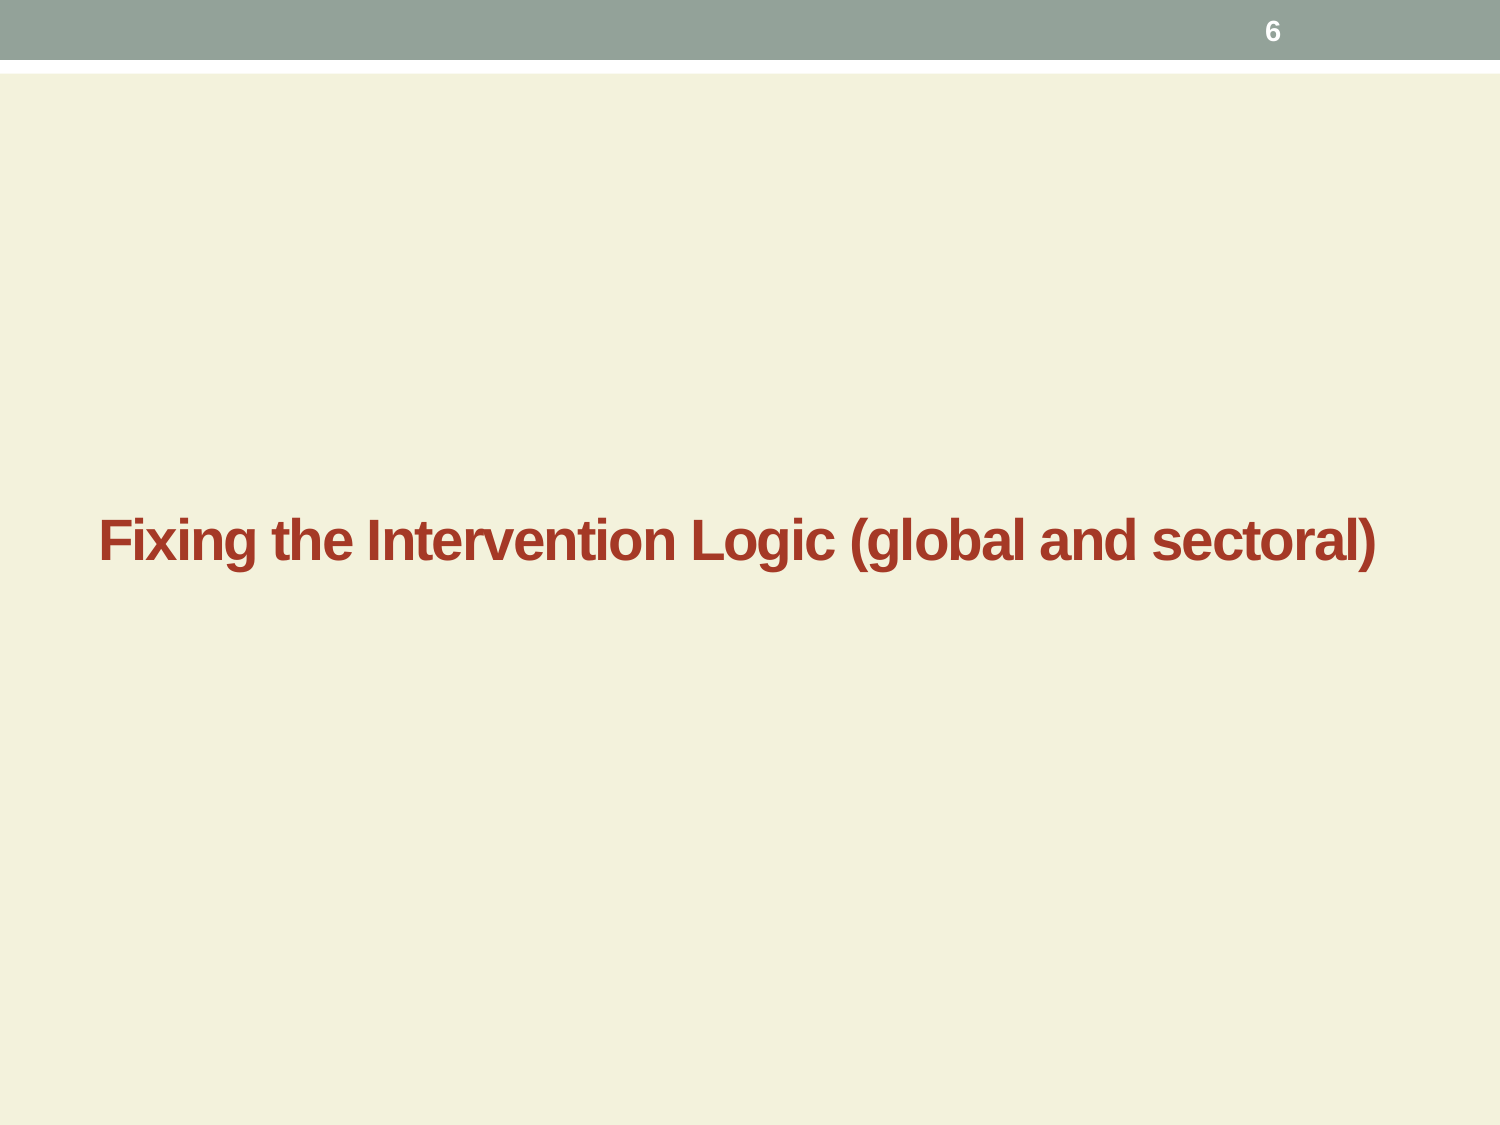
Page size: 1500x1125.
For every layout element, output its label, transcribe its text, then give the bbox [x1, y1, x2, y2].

title Fixing the Intervention Logic (global and sectoral) [29, 456, 1447, 619]
slide_number 6 [1250, 3, 1425, 57]
